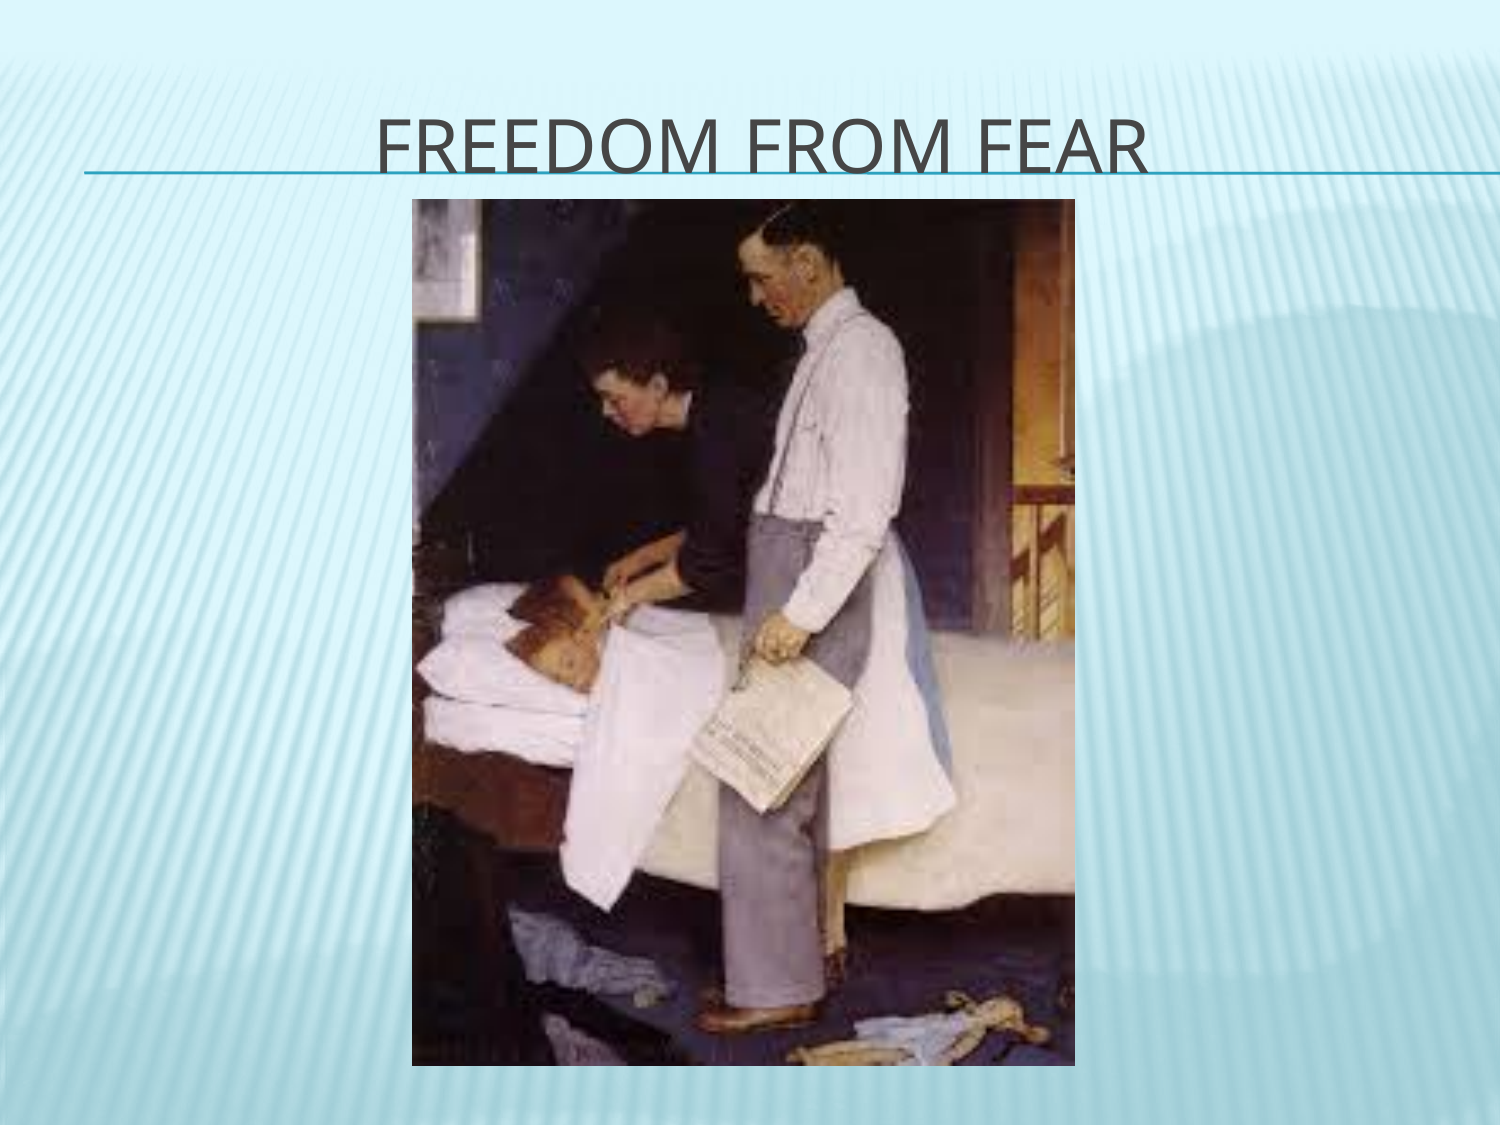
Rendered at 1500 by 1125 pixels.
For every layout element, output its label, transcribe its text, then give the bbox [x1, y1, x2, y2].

picture [412, 199, 1076, 1066]
title Freedom from fear [49, 75, 1475, 213]
